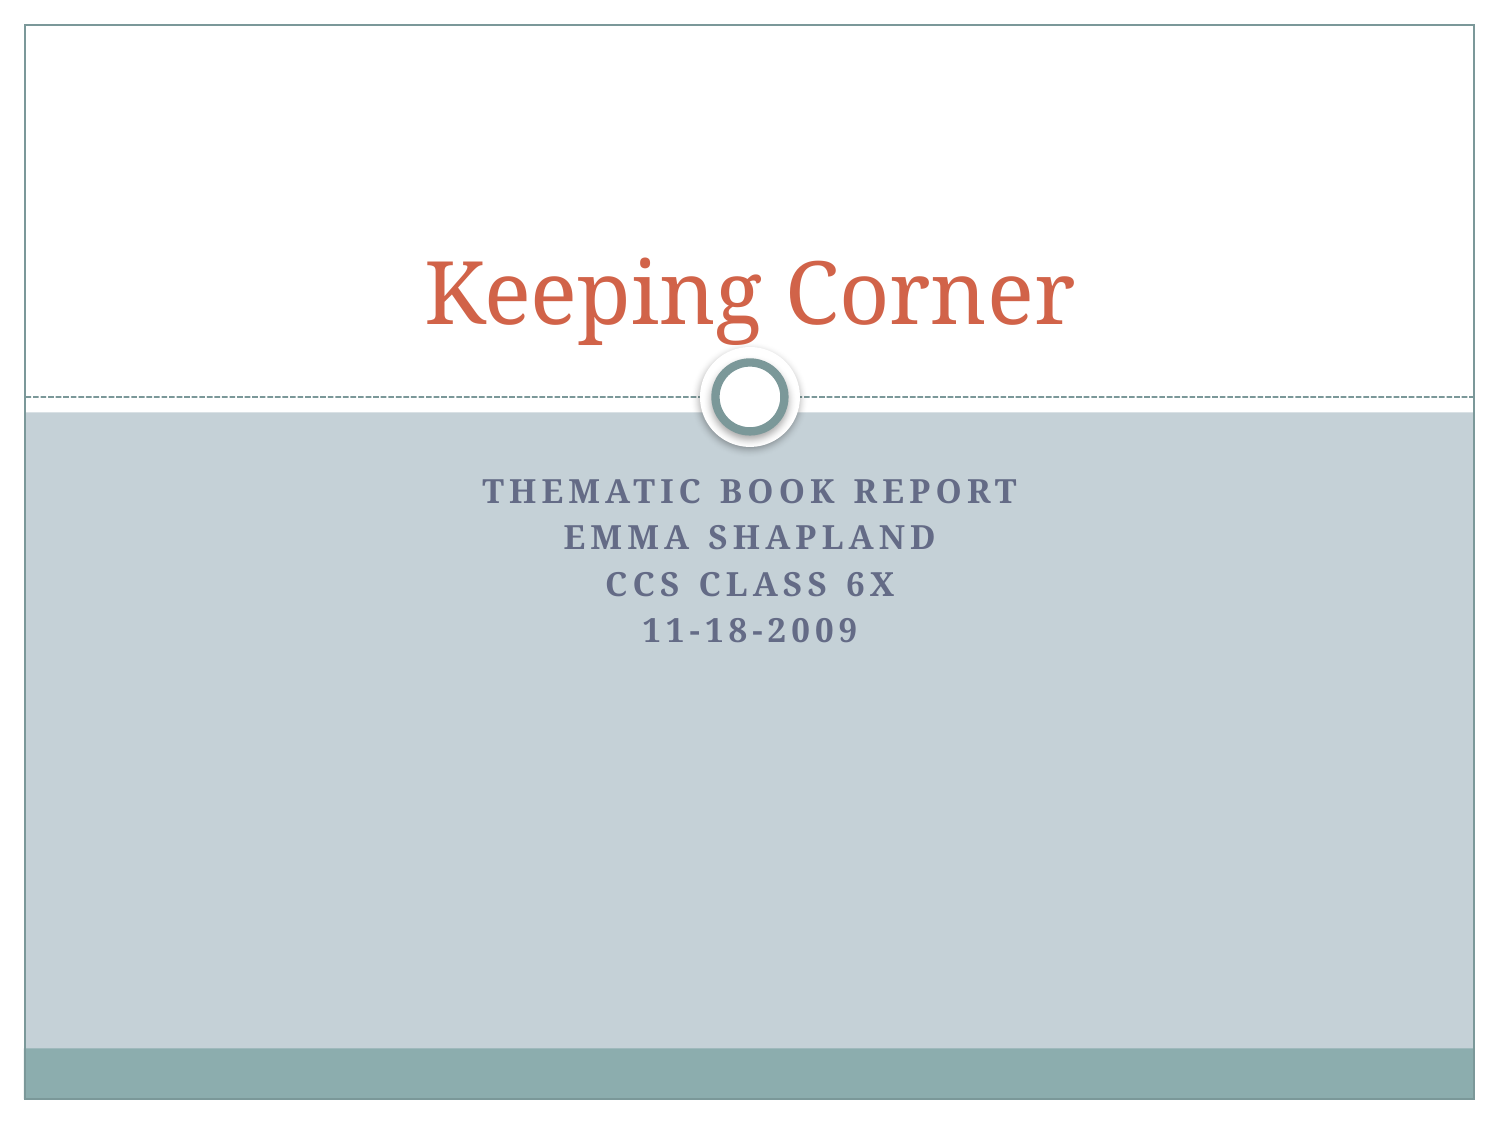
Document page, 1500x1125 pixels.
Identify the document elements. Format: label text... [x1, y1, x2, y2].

title Keeping Corner [112, 62, 1388, 350]
subtitle Thematic Book Report Emma Shapland CCS Class 6x 11-18-2009 [225, 462, 1275, 788]
